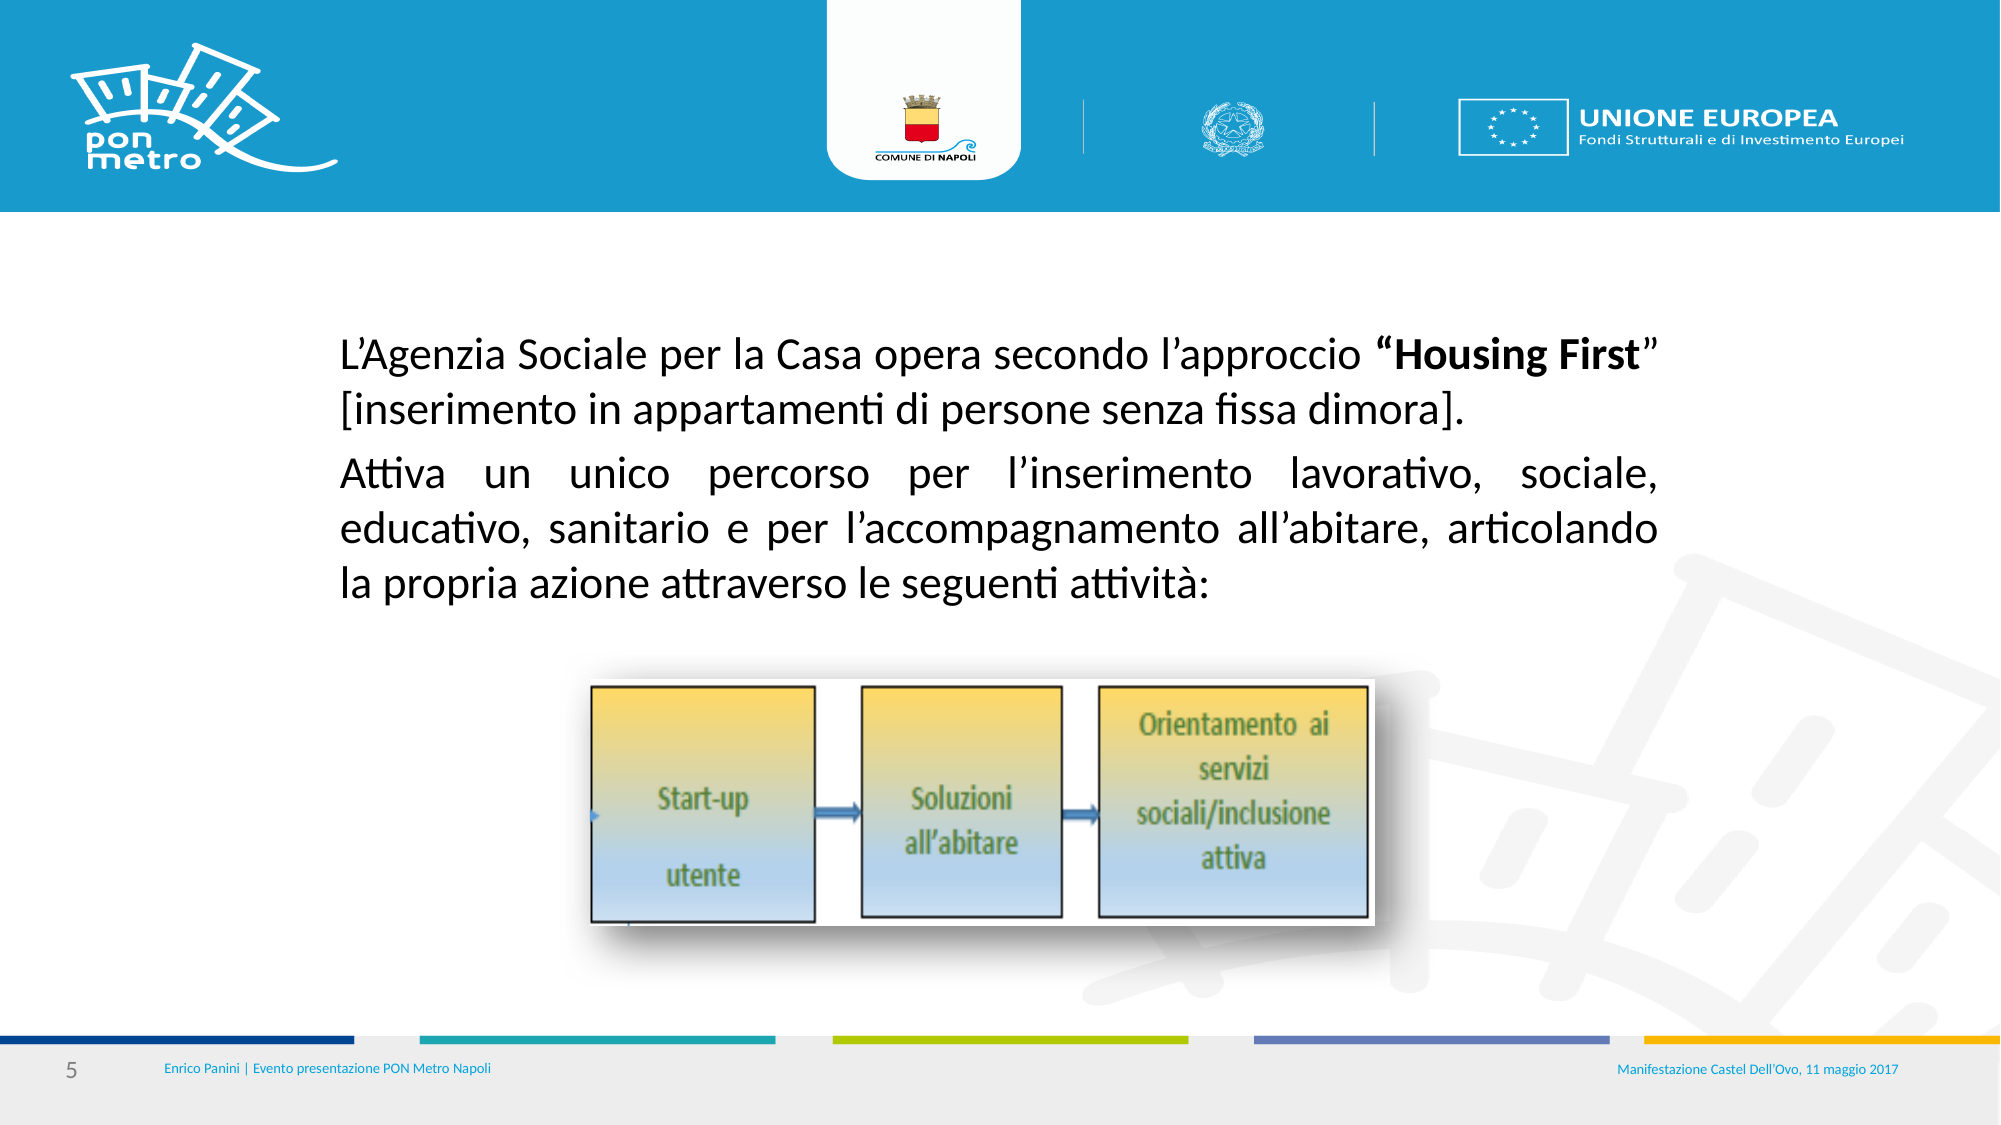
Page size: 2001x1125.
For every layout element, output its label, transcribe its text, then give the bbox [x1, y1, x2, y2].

list L’Agenzia Sociale per la Casa opera secondo l’approccio “Housing First” [inserimento in appartamenti di persone senza fissa dimora]. Attiva un unico percorso per l’inserimento lavorativo, sociale, educativo, sanitario e per l’accompagnamento all’abitare, articolando la propria azione attraverso le seguenti attività: [324, 316, 1676, 645]
picture [0, 0, 2000, 212]
picture [0, 535, 2000, 1125]
